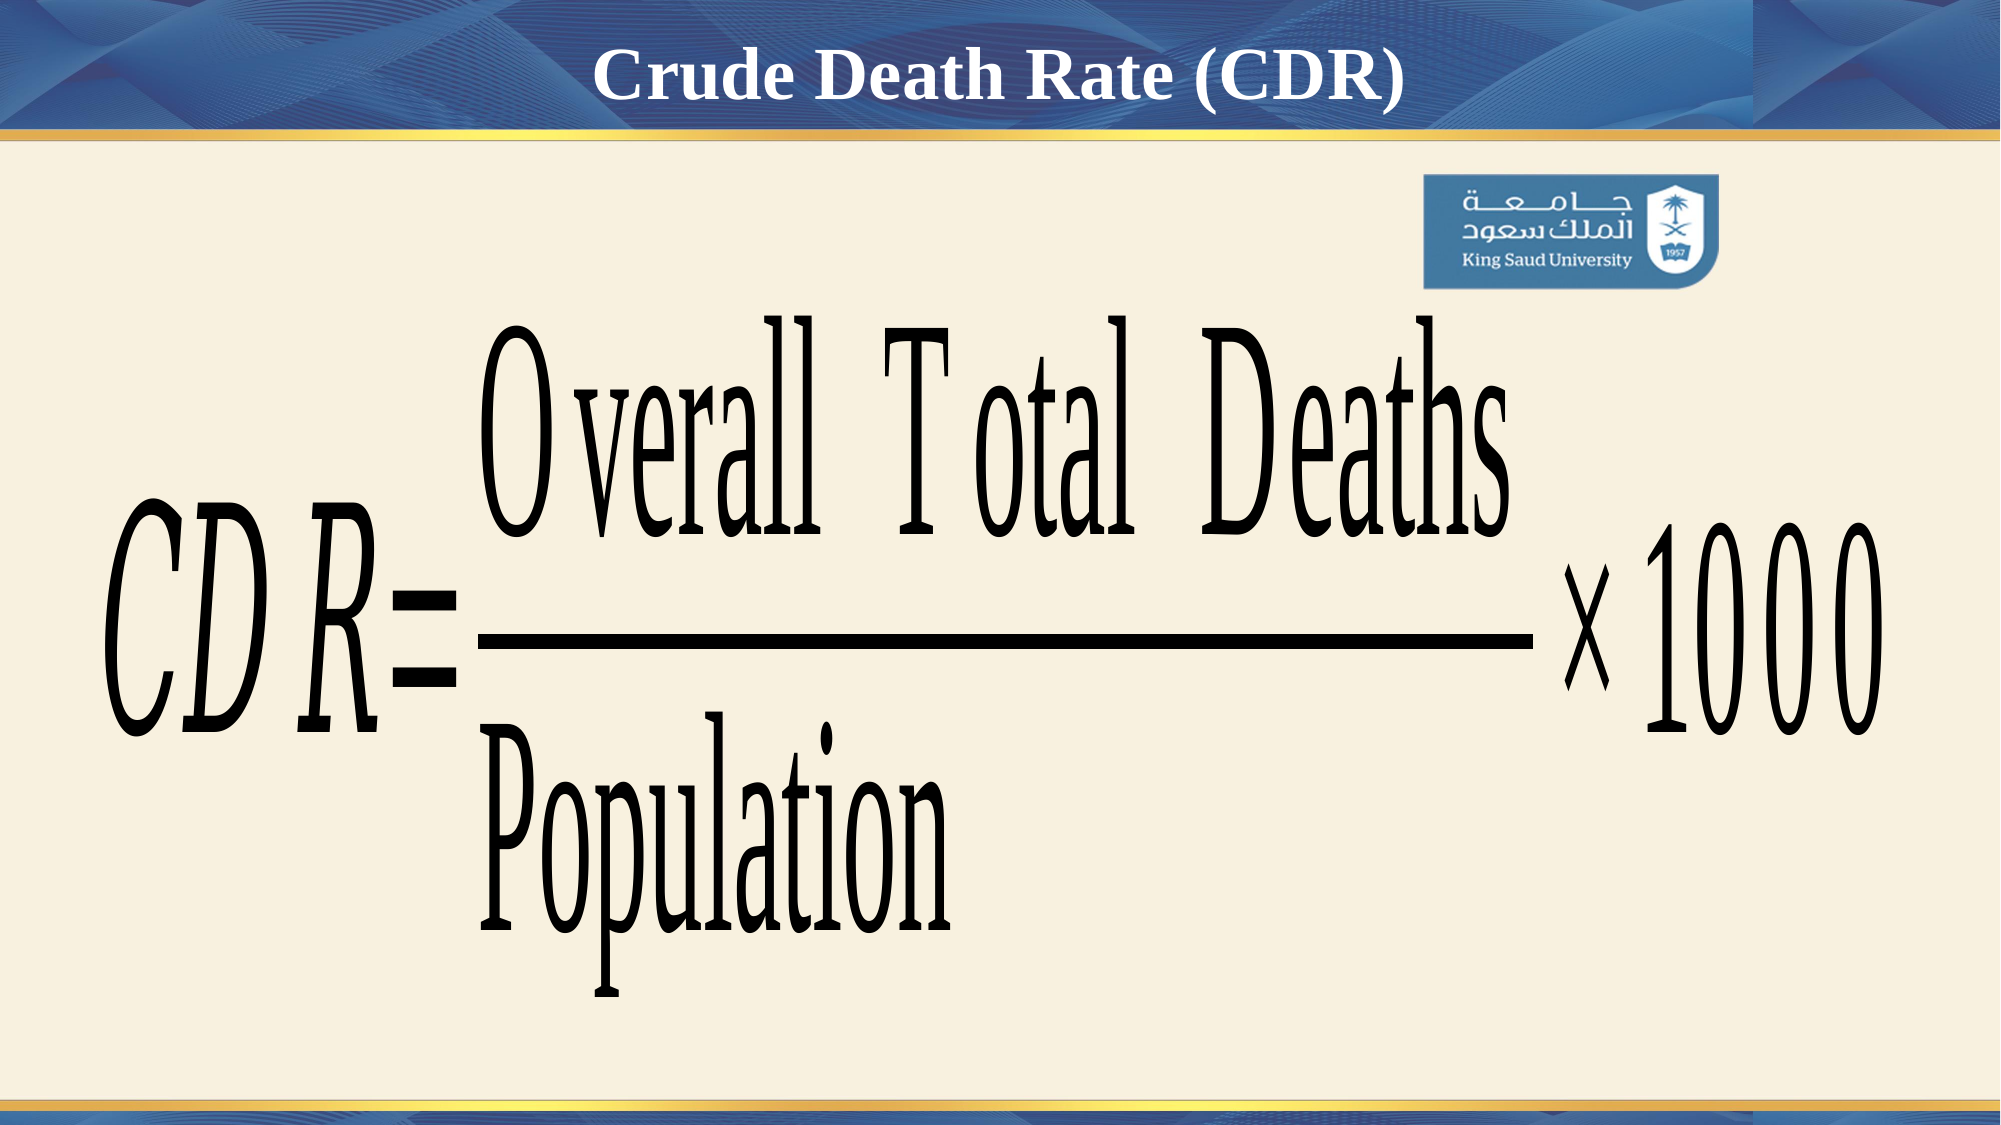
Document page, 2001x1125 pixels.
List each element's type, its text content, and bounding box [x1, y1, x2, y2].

title Crude Death Rate (CDR) [93, 6, 1906, 144]
picture [0, 0, 2001, 1125]
